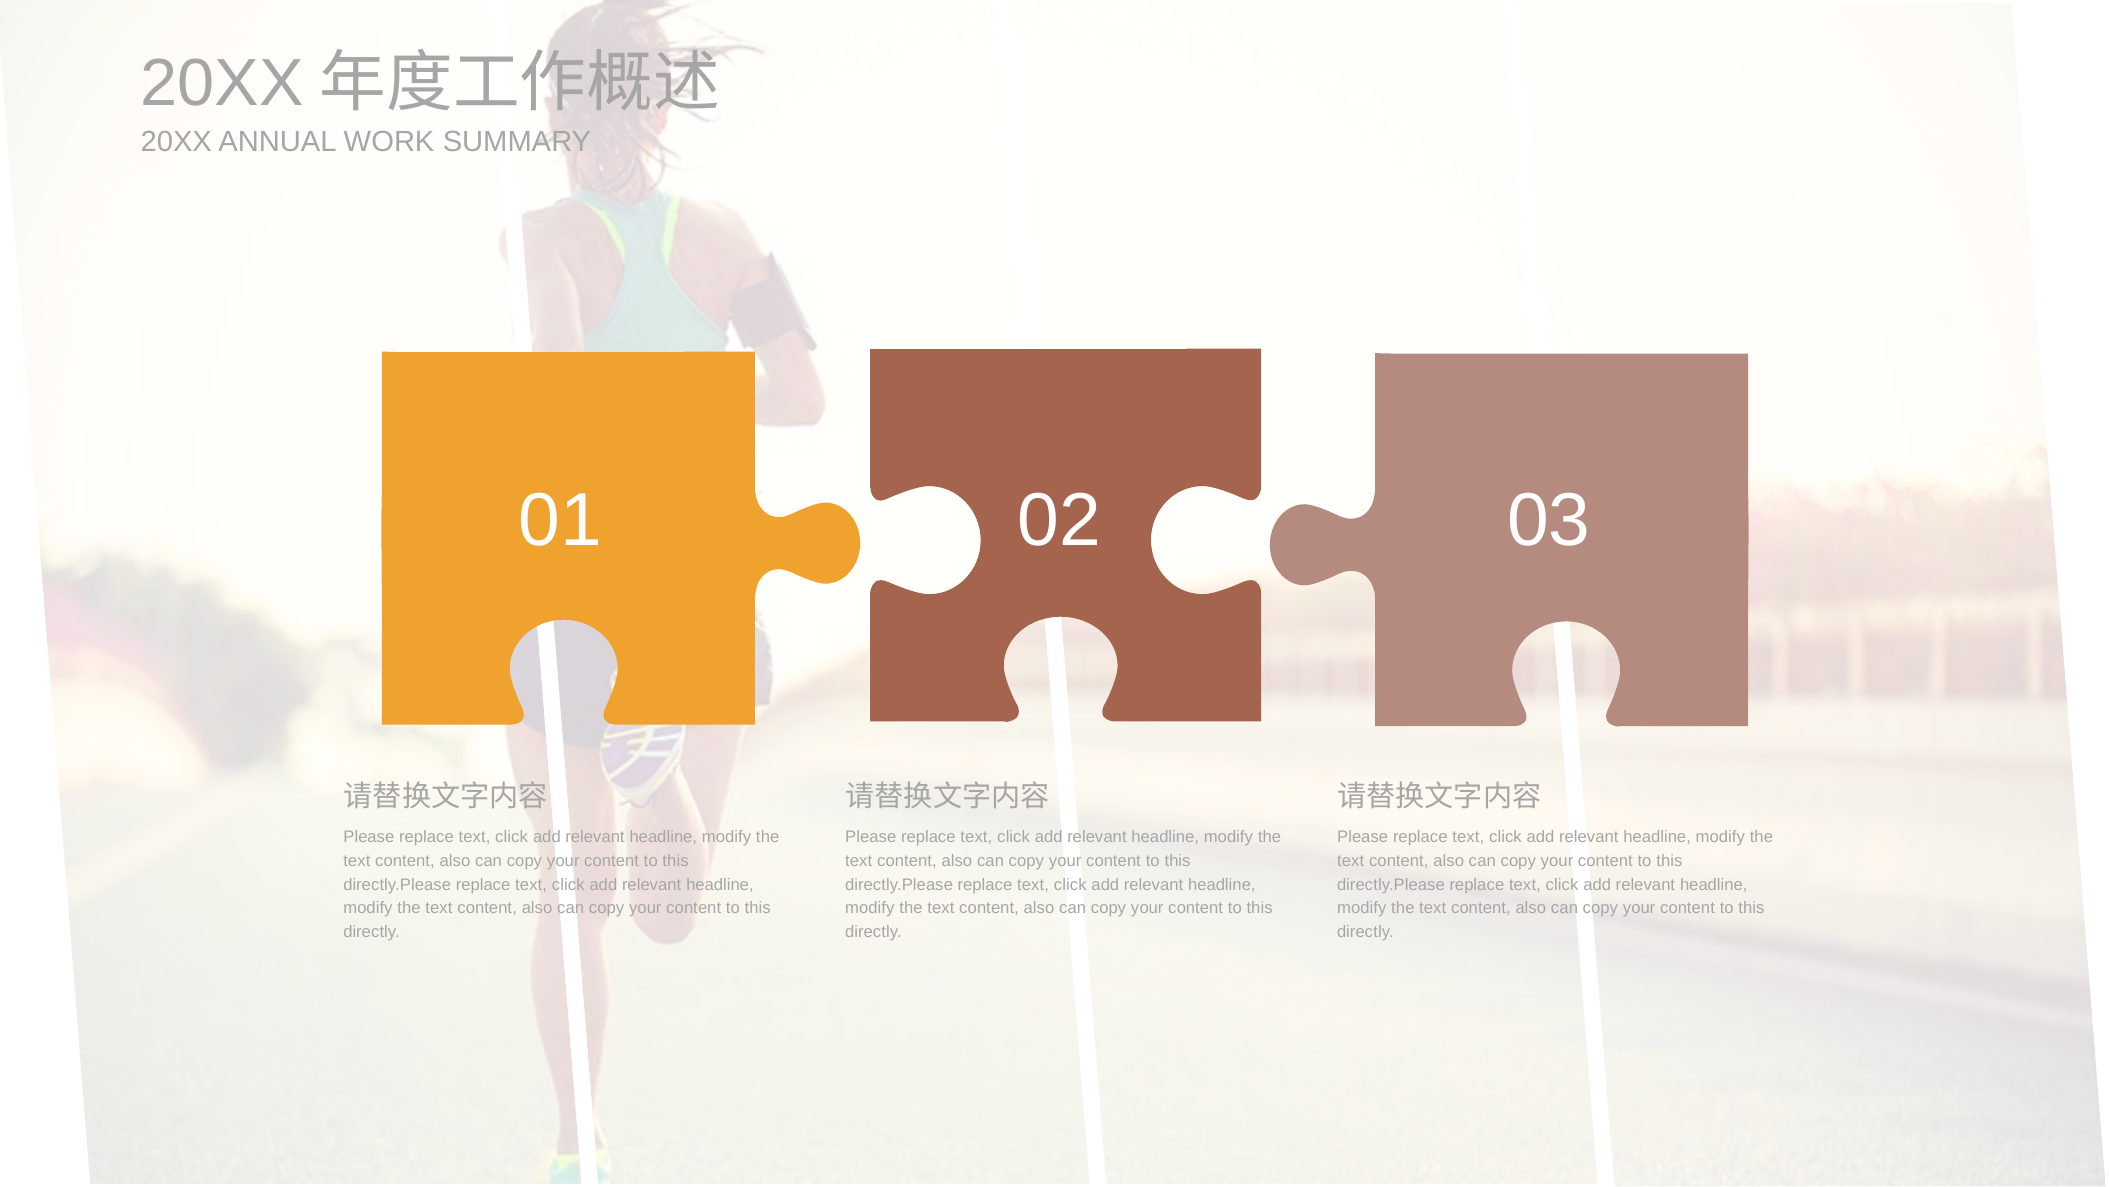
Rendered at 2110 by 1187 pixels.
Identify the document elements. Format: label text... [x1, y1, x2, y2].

text_box [381, 351, 861, 725]
text_box [870, 348, 1262, 723]
text_box 请替换文字内容 [845, 770, 1078, 813]
text_box Please replace text, click add relevant headline, modify the text content, also can copy your content to this directly.Please replace text, click add relevant headline, modify the text content, also can copy your content to this directly. [845, 821, 1288, 942]
text_box Please replace text, click add relevant headline, modify the text content, also can copy your content to this directly.Please replace text, click add relevant headline, modify the text content, also can copy your content to this directly. [343, 821, 786, 942]
text_box 20XX ANNUAL WORK SUMMARY [140, 122, 602, 158]
text_box 请替换文字内容 [343, 770, 576, 813]
text_box 02 [1002, 463, 1137, 568]
text_box 请替换文字内容 [1337, 770, 1570, 813]
text_box Please replace text, click add relevant headline, modify the text content, also can copy your content to this directly.Please replace text, click add relevant headline, modify the text content, also can copy your content to this directly. [1337, 821, 1780, 942]
text_box 01 [503, 463, 638, 568]
text_box 03 [1492, 463, 1627, 568]
text_box 20XX年度工作概述 [140, 38, 789, 119]
text_box [1269, 353, 1749, 727]
